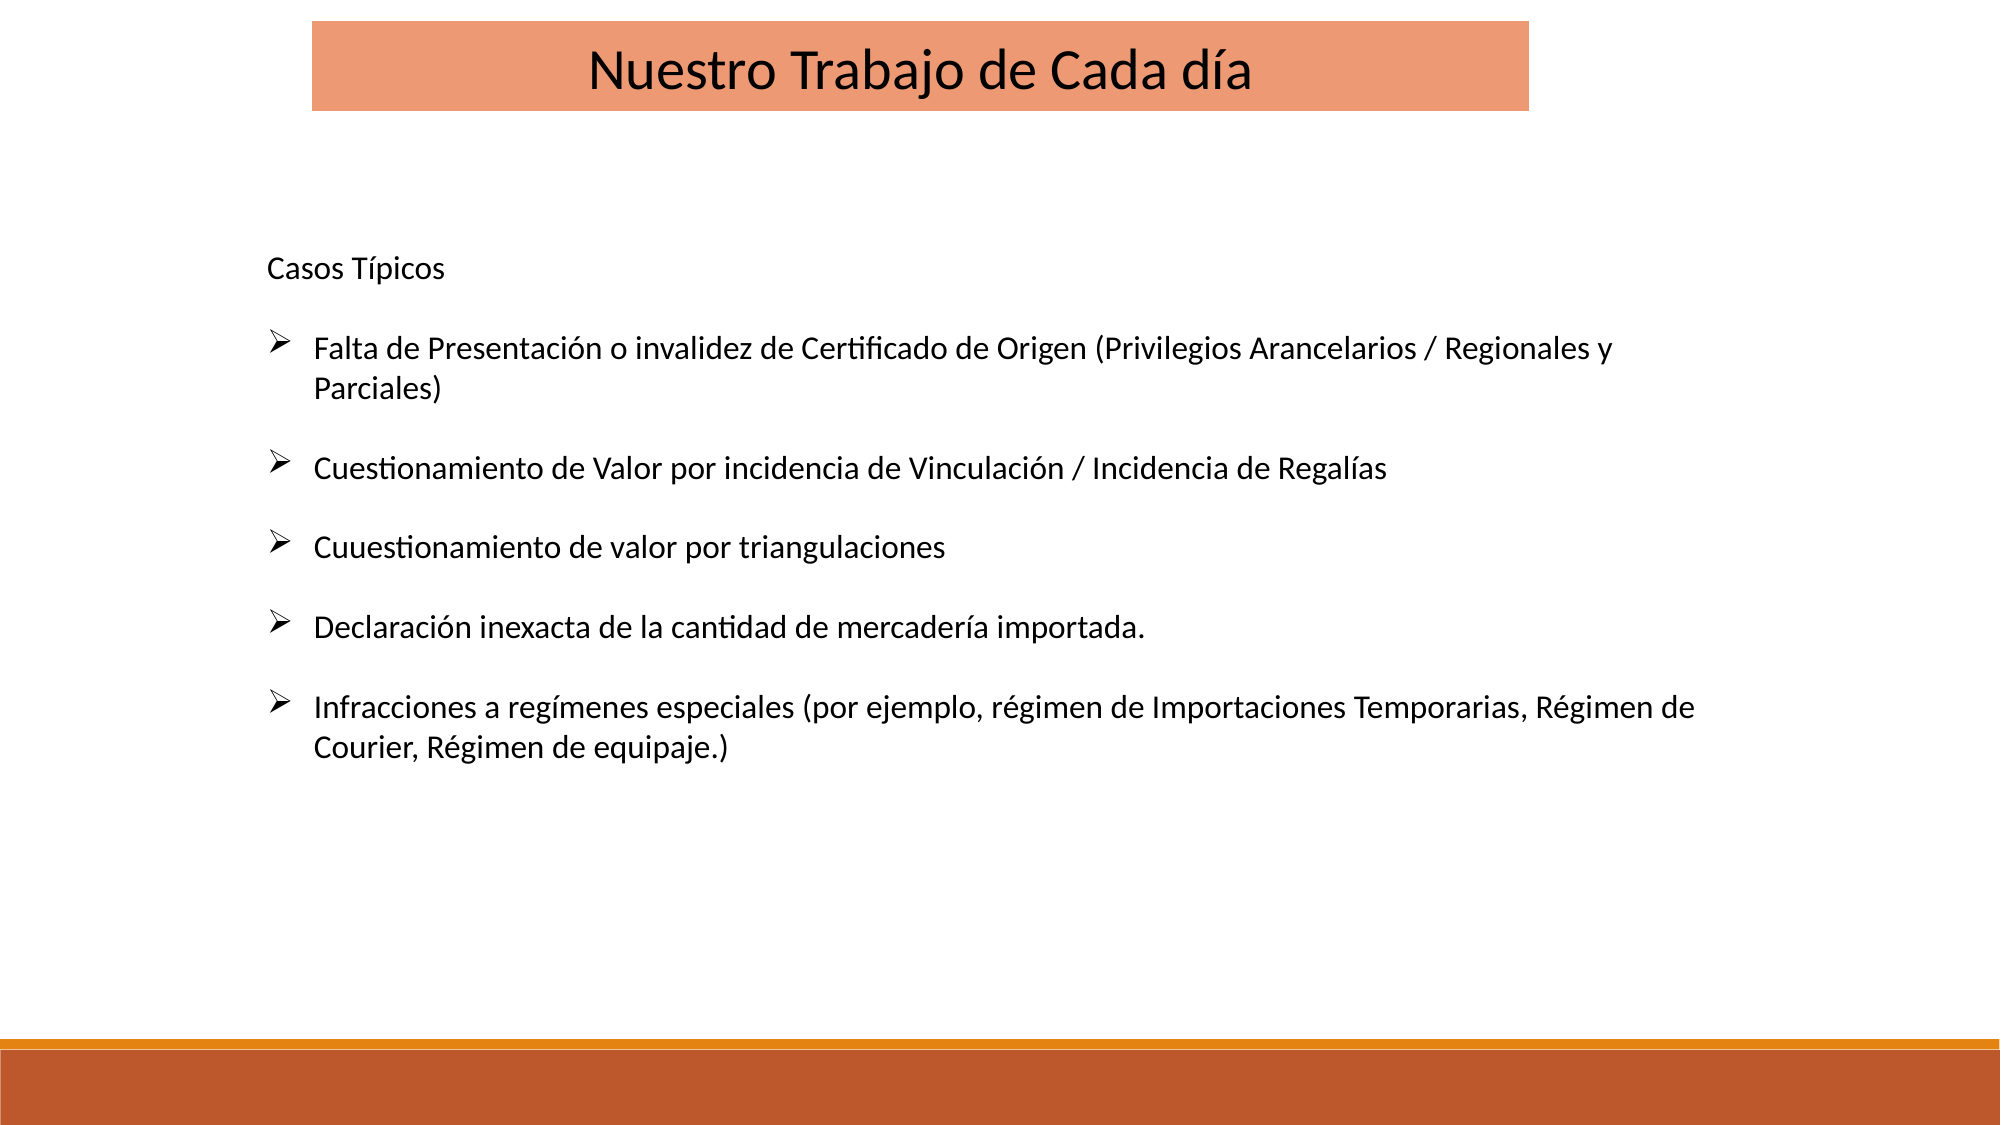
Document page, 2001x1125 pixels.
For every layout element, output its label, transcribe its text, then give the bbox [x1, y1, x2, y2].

text_box Casos Típicos Falta de Presentación o invalidez de Certificado de Origen (Privilegios Arancelarios / Regionales y Parciales) Cuestionamiento de Valor por incidencia de Vinculación / Incidencia de Regalías Cuuestionamiento de valor por triangulaciones Declaración inexacta de la cantidad de mercadería importada. Infracciones a regímenes especiales (por ejemplo, régimen de Importaciones Temporarias, Régimen de Courier, Régimen de equipaje.) [252, 148, 1717, 773]
text_box Nuestro Trabajo de Cada día [308, 17, 1534, 116]
